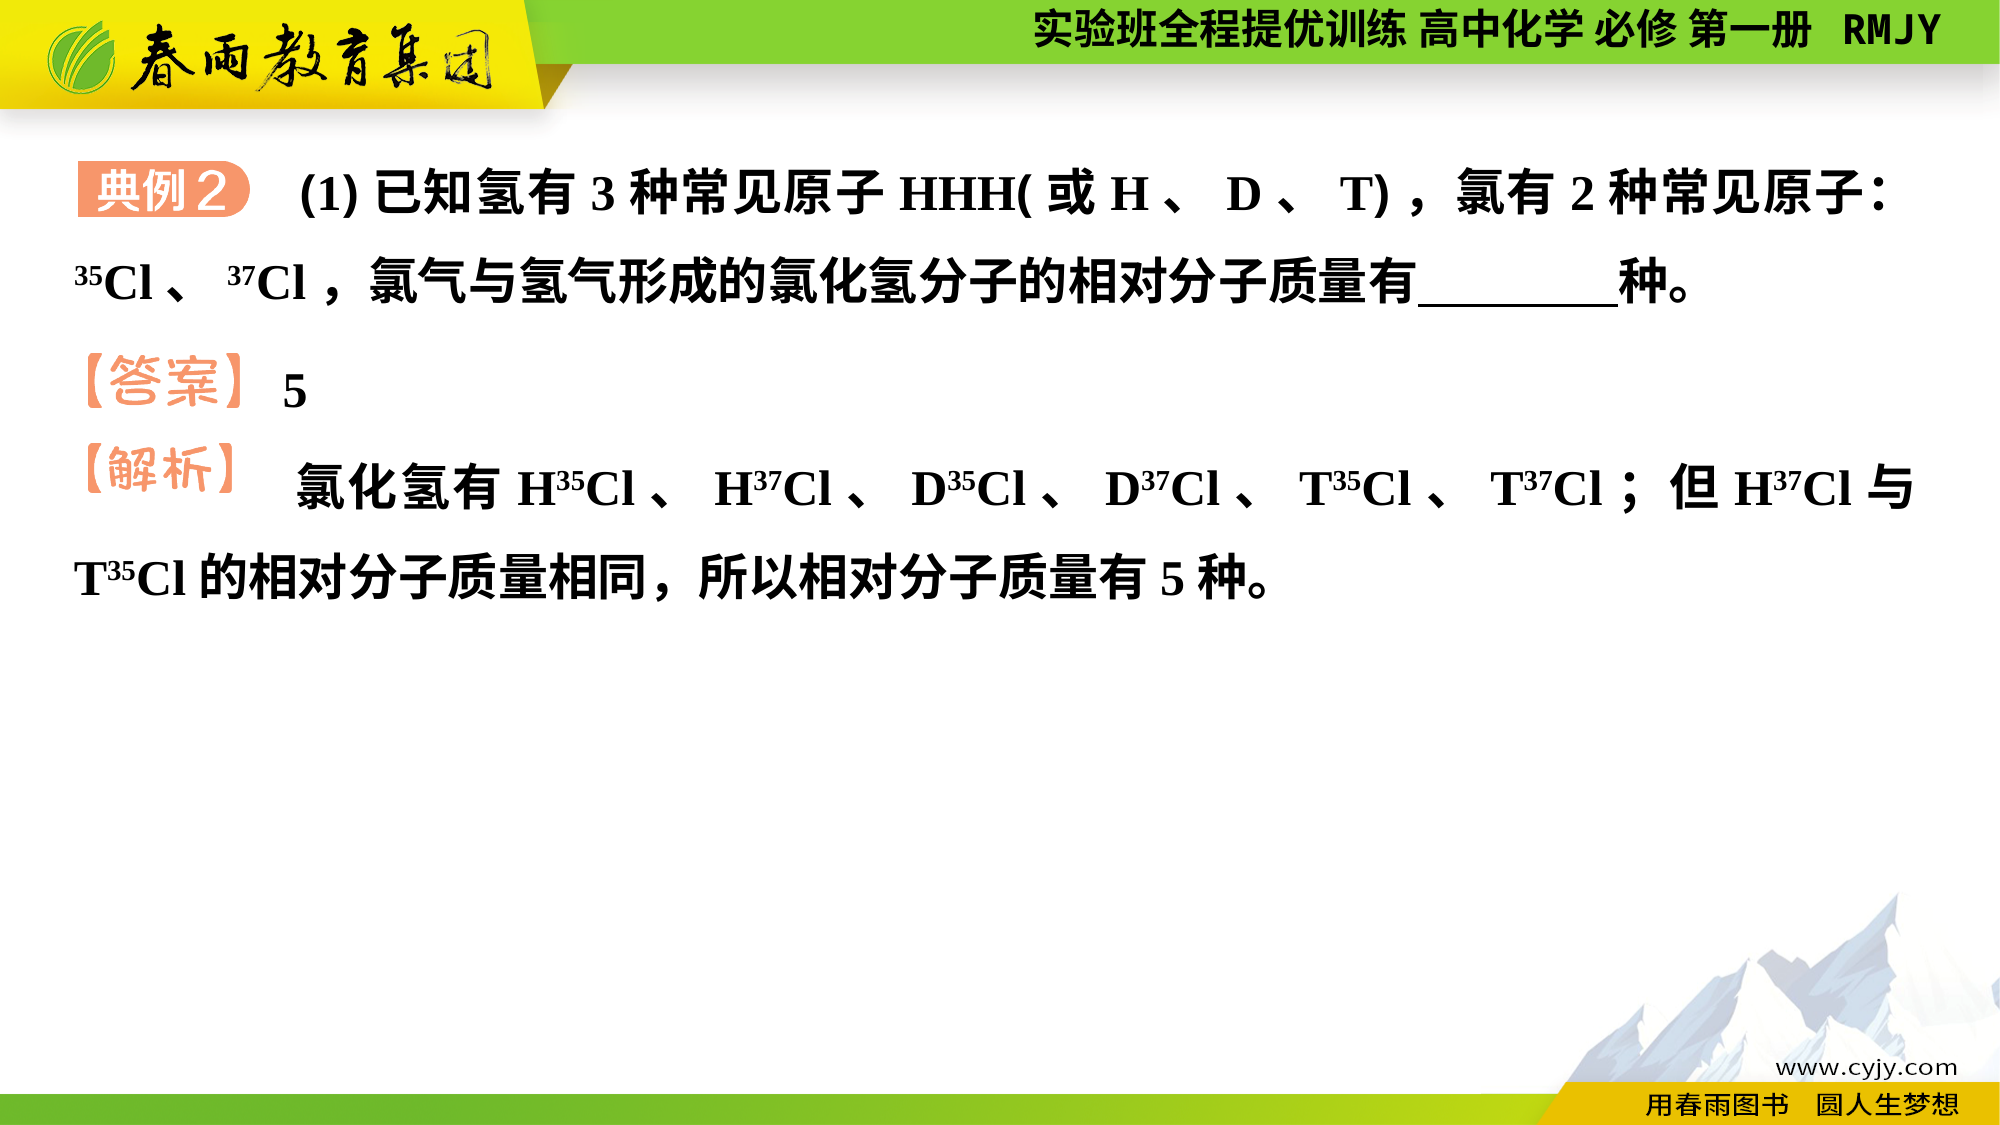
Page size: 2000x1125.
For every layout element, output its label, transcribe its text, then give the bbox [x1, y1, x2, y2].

text_box 氯化氢有H35Cl、H37Cl、D35Cl、D37Cl、T35Cl、T37Cl；但H37Cl与T35Cl的相对分子质量相同，所以相对分子质量有5种。 [59, 418, 1944, 614]
text_box 5 [267, 349, 323, 418]
picture [0, 0, 2000, 1125]
